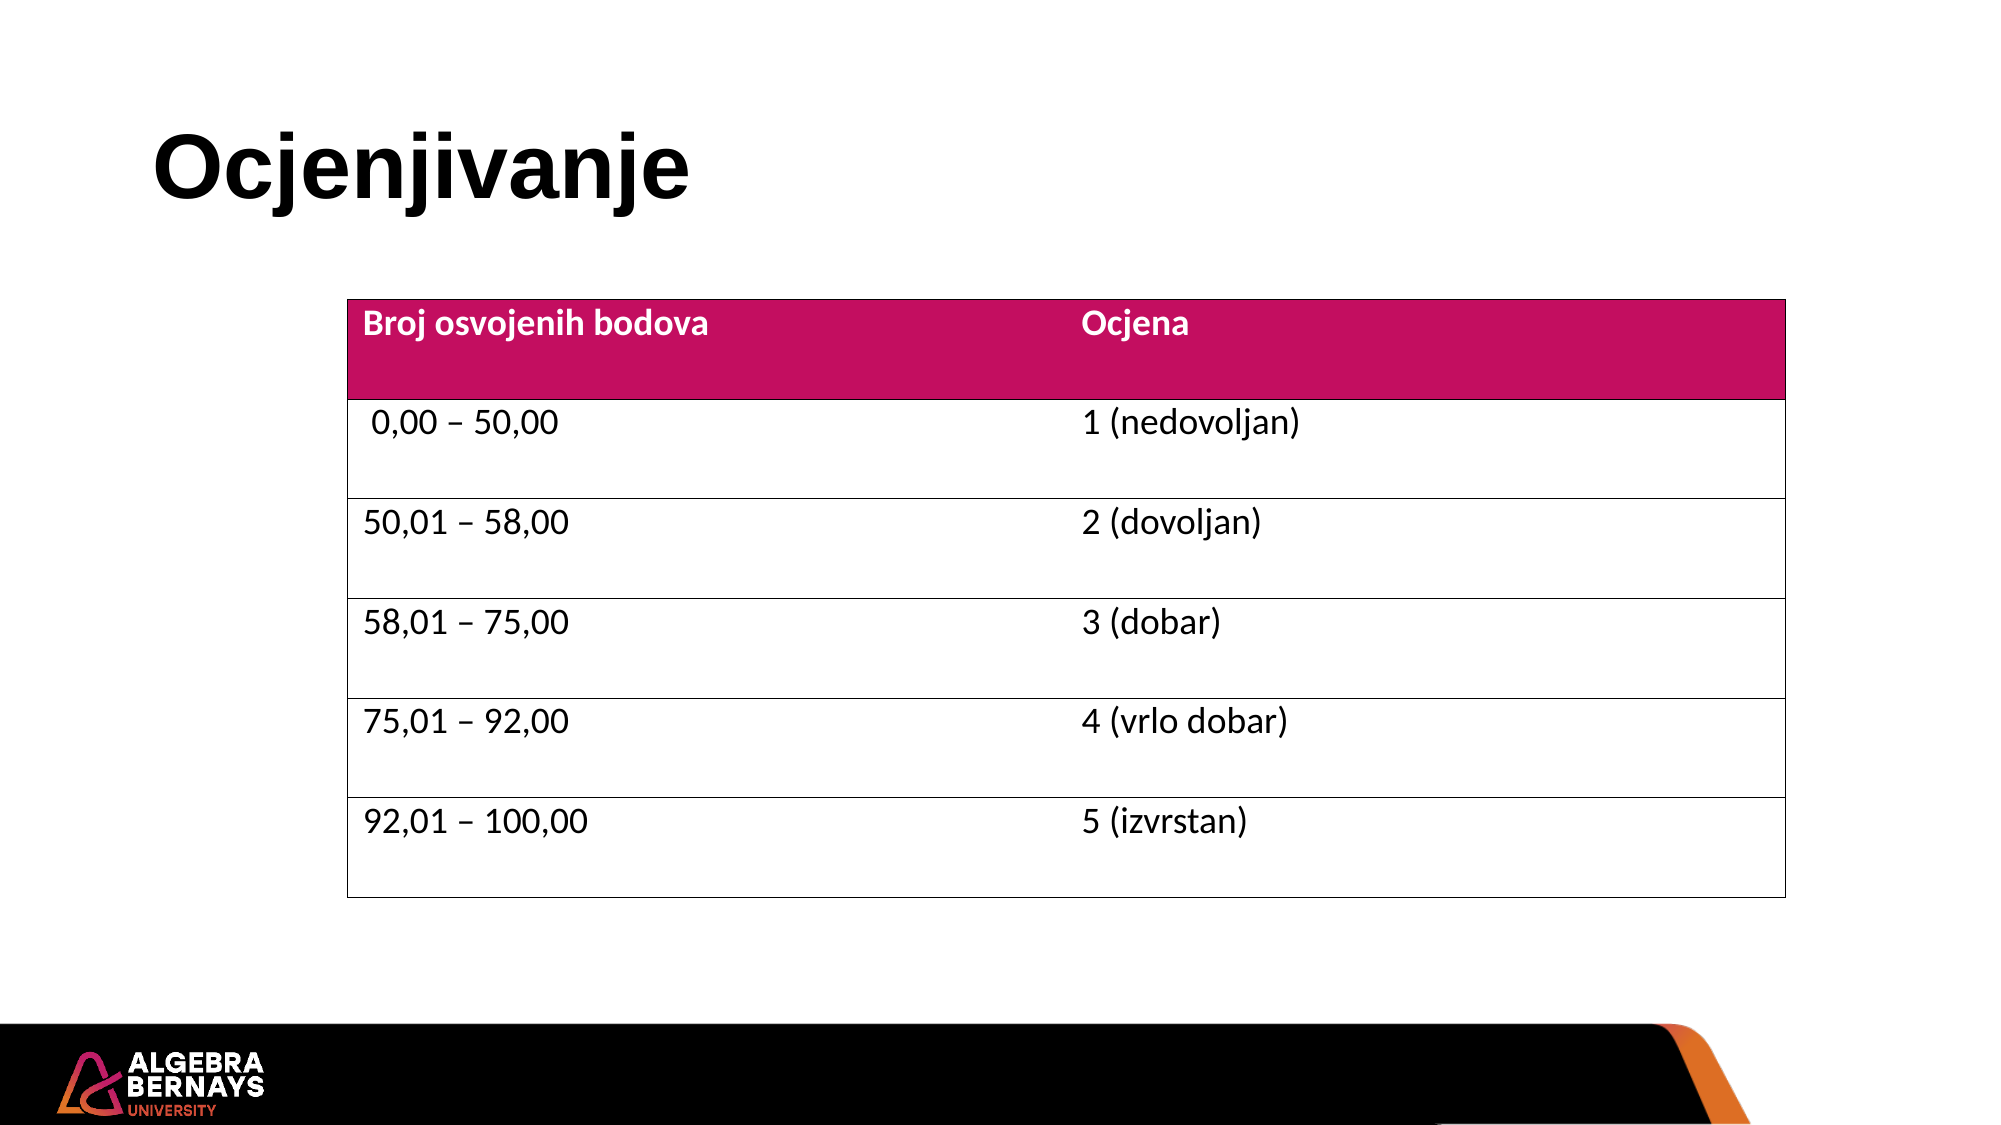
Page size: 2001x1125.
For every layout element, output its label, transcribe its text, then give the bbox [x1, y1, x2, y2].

table_cell 92,01 – 100,00 [348, 798, 1067, 897]
table_cell 5 (izvrstan) [1067, 798, 1785, 897]
table_cell 1 (nedovoljan) [1067, 400, 1785, 498]
table_cell 75,01 – 92,00 [348, 699, 1067, 797]
table_cell 50,01 – 58,00 [348, 499, 1067, 598]
table_cell 3 (dobar) [1067, 599, 1785, 698]
table_cell 58,01 – 75,00 [348, 599, 1067, 698]
title Ocjenjivanje [137, 59, 1863, 278]
table_cell 0,00 – 50,00 [348, 400, 1067, 498]
table_cell 2 (dovoljan) [1067, 499, 1785, 598]
table_header Broj osvojenih bodova [348, 300, 1067, 399]
table_cell 4 (vrlo dobar) [1067, 699, 1785, 797]
picture [0, 1023, 1958, 1125]
table_header Ocjena [1067, 300, 1785, 399]
